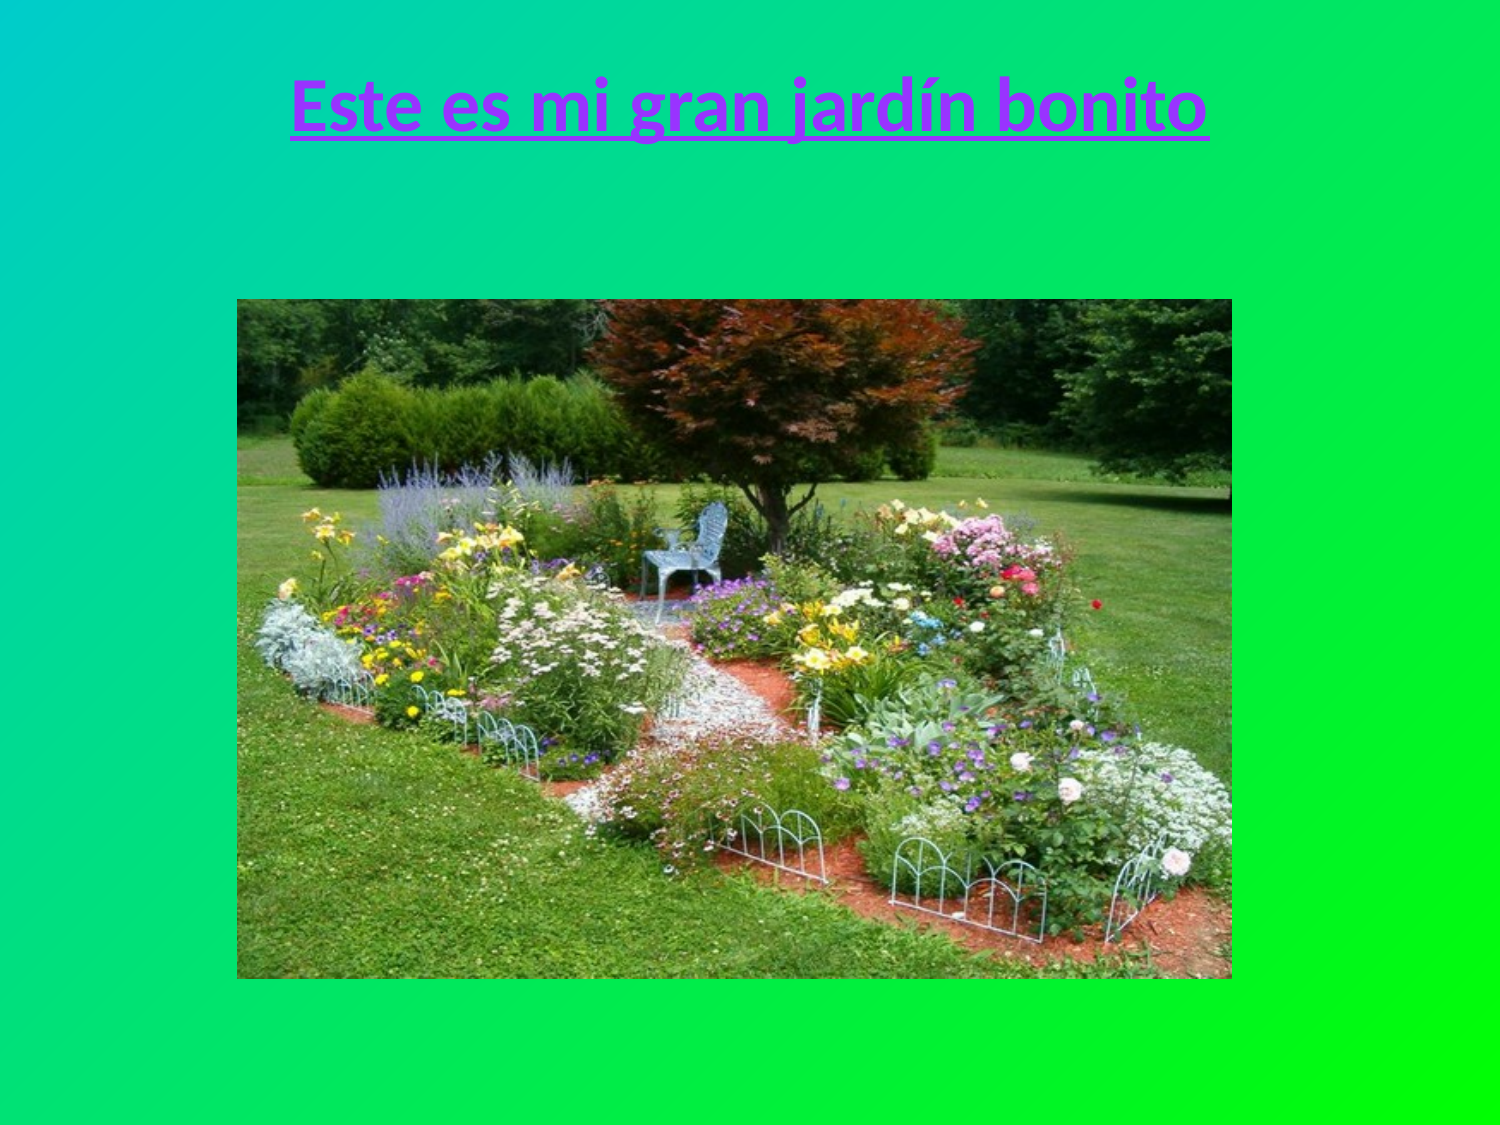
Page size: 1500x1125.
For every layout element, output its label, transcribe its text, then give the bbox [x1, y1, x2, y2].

picture [237, 299, 1232, 979]
title Este es mi gran jardín bonito [74, 44, 1426, 233]
